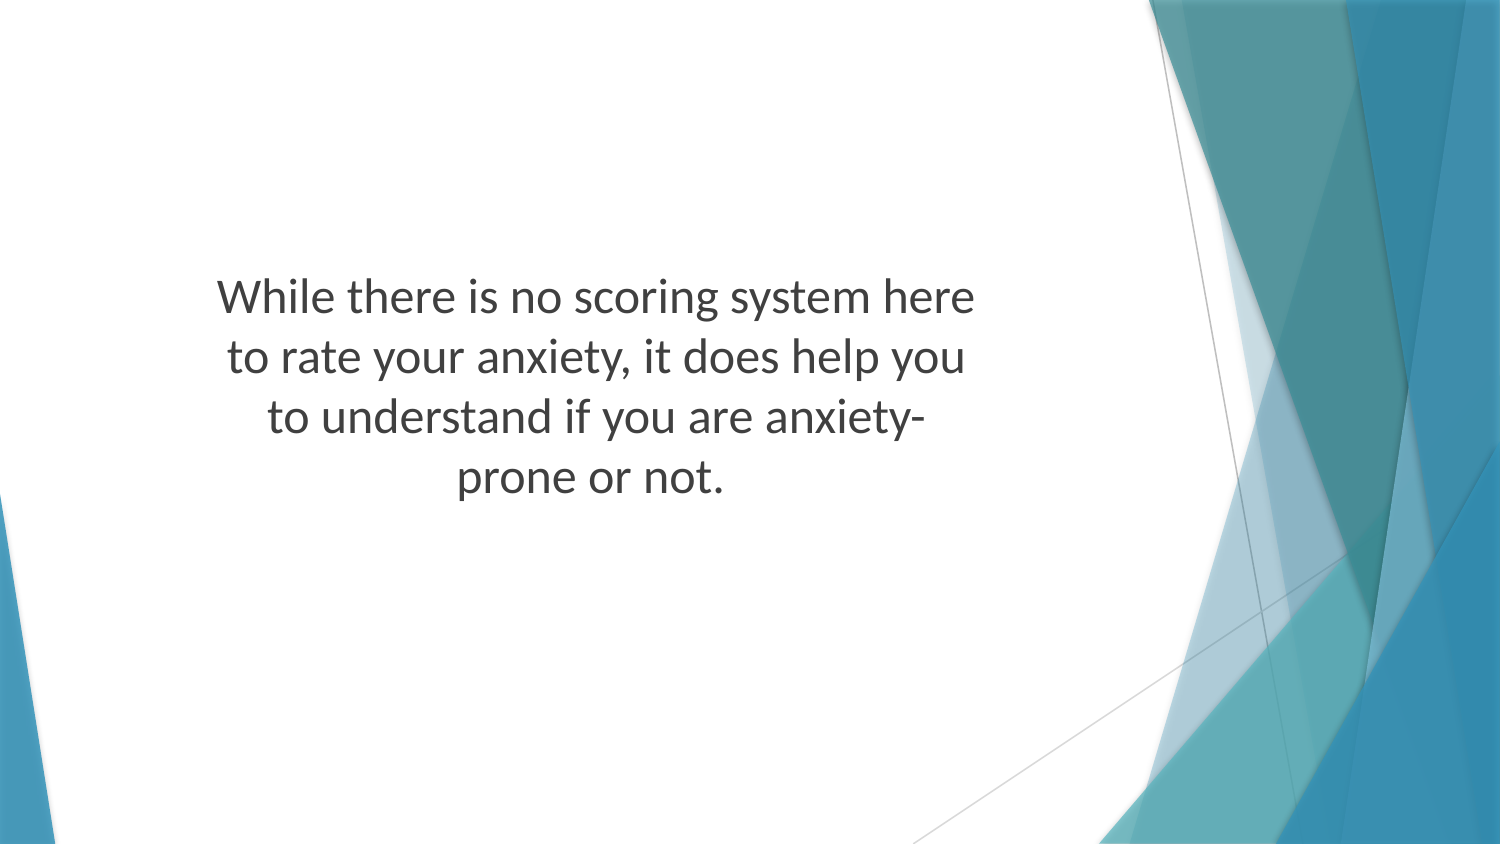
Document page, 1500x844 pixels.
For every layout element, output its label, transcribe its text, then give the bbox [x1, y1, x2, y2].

list While there is no scoring system here to rate your anxiety, it does help you to understand if you are anxiety-prone or not. [194, 256, 999, 540]
